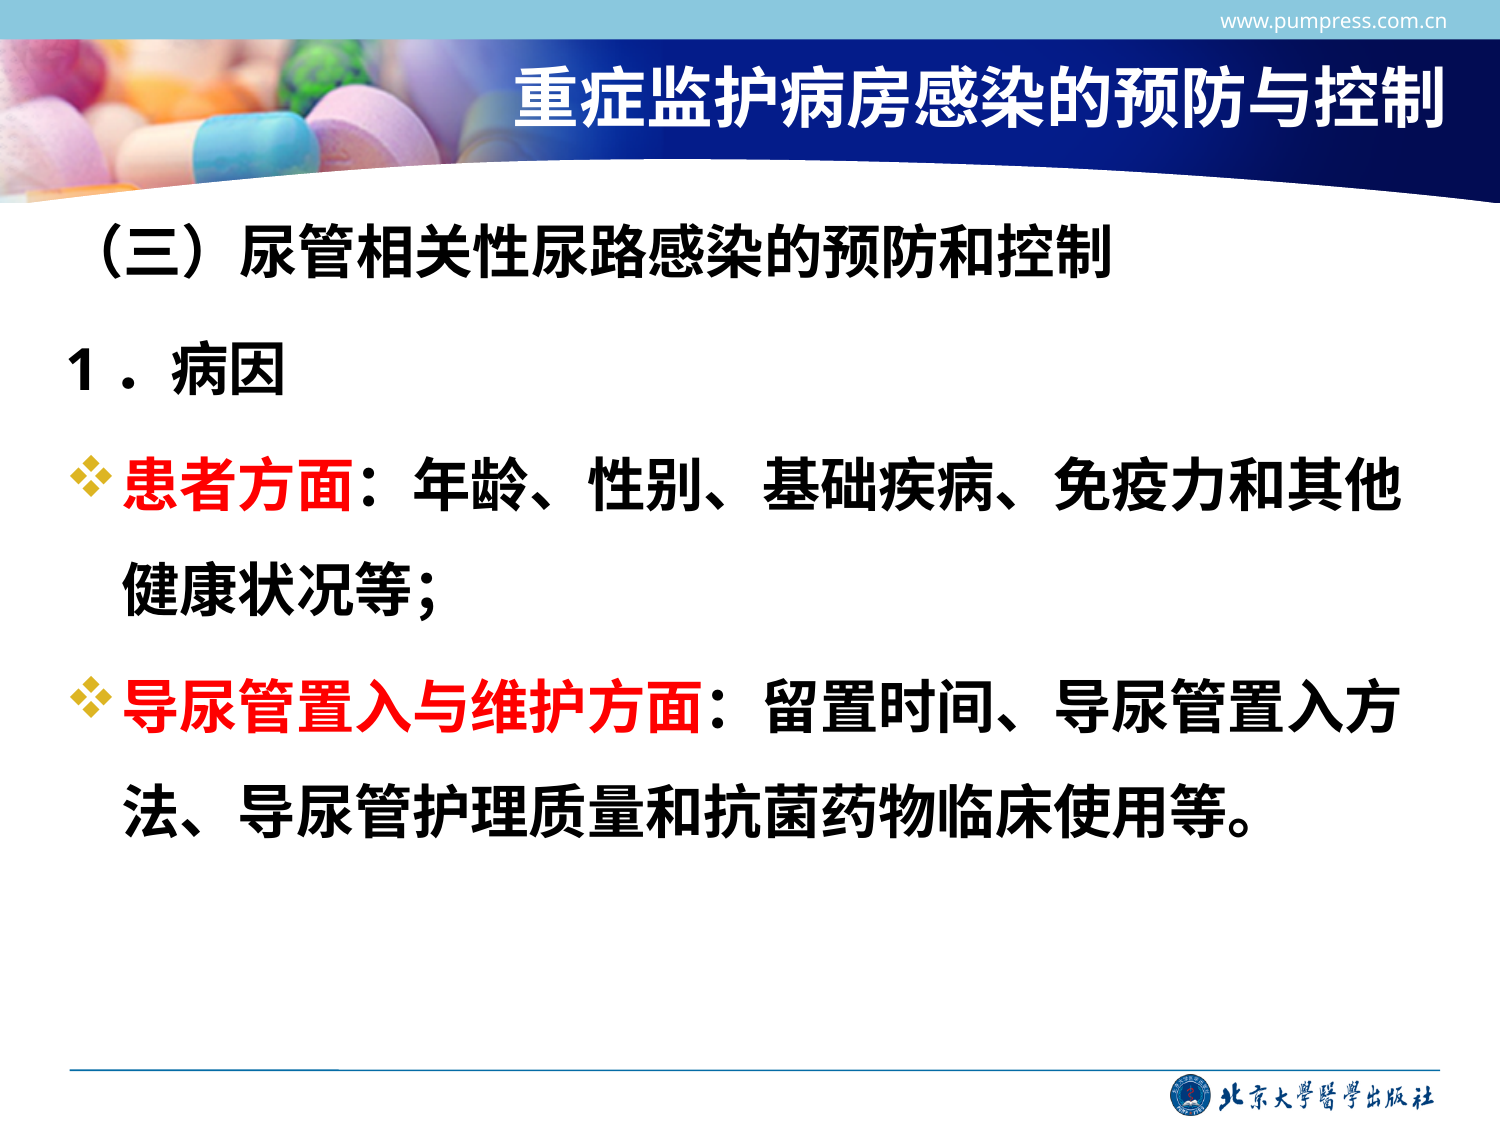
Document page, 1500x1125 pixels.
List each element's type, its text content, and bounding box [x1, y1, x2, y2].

title 重症监护病房感染的预防与控制 [137, 50, 1463, 143]
slide_number www.pumpress.com.cn [1024, 0, 1463, 38]
picture [1170, 1074, 1436, 1118]
picture [0, 40, 1500, 203]
list （三）尿管相关性尿路感染的预防和控制 1．病因 患者方面：年龄、性别、基础疾病、免疫力和其他健康状况等； 导尿管置入与维护方面：留置时间、导尿管置入方法、导尿管护理质量和抗菌药物临床使用等。 [50, 172, 1463, 973]
